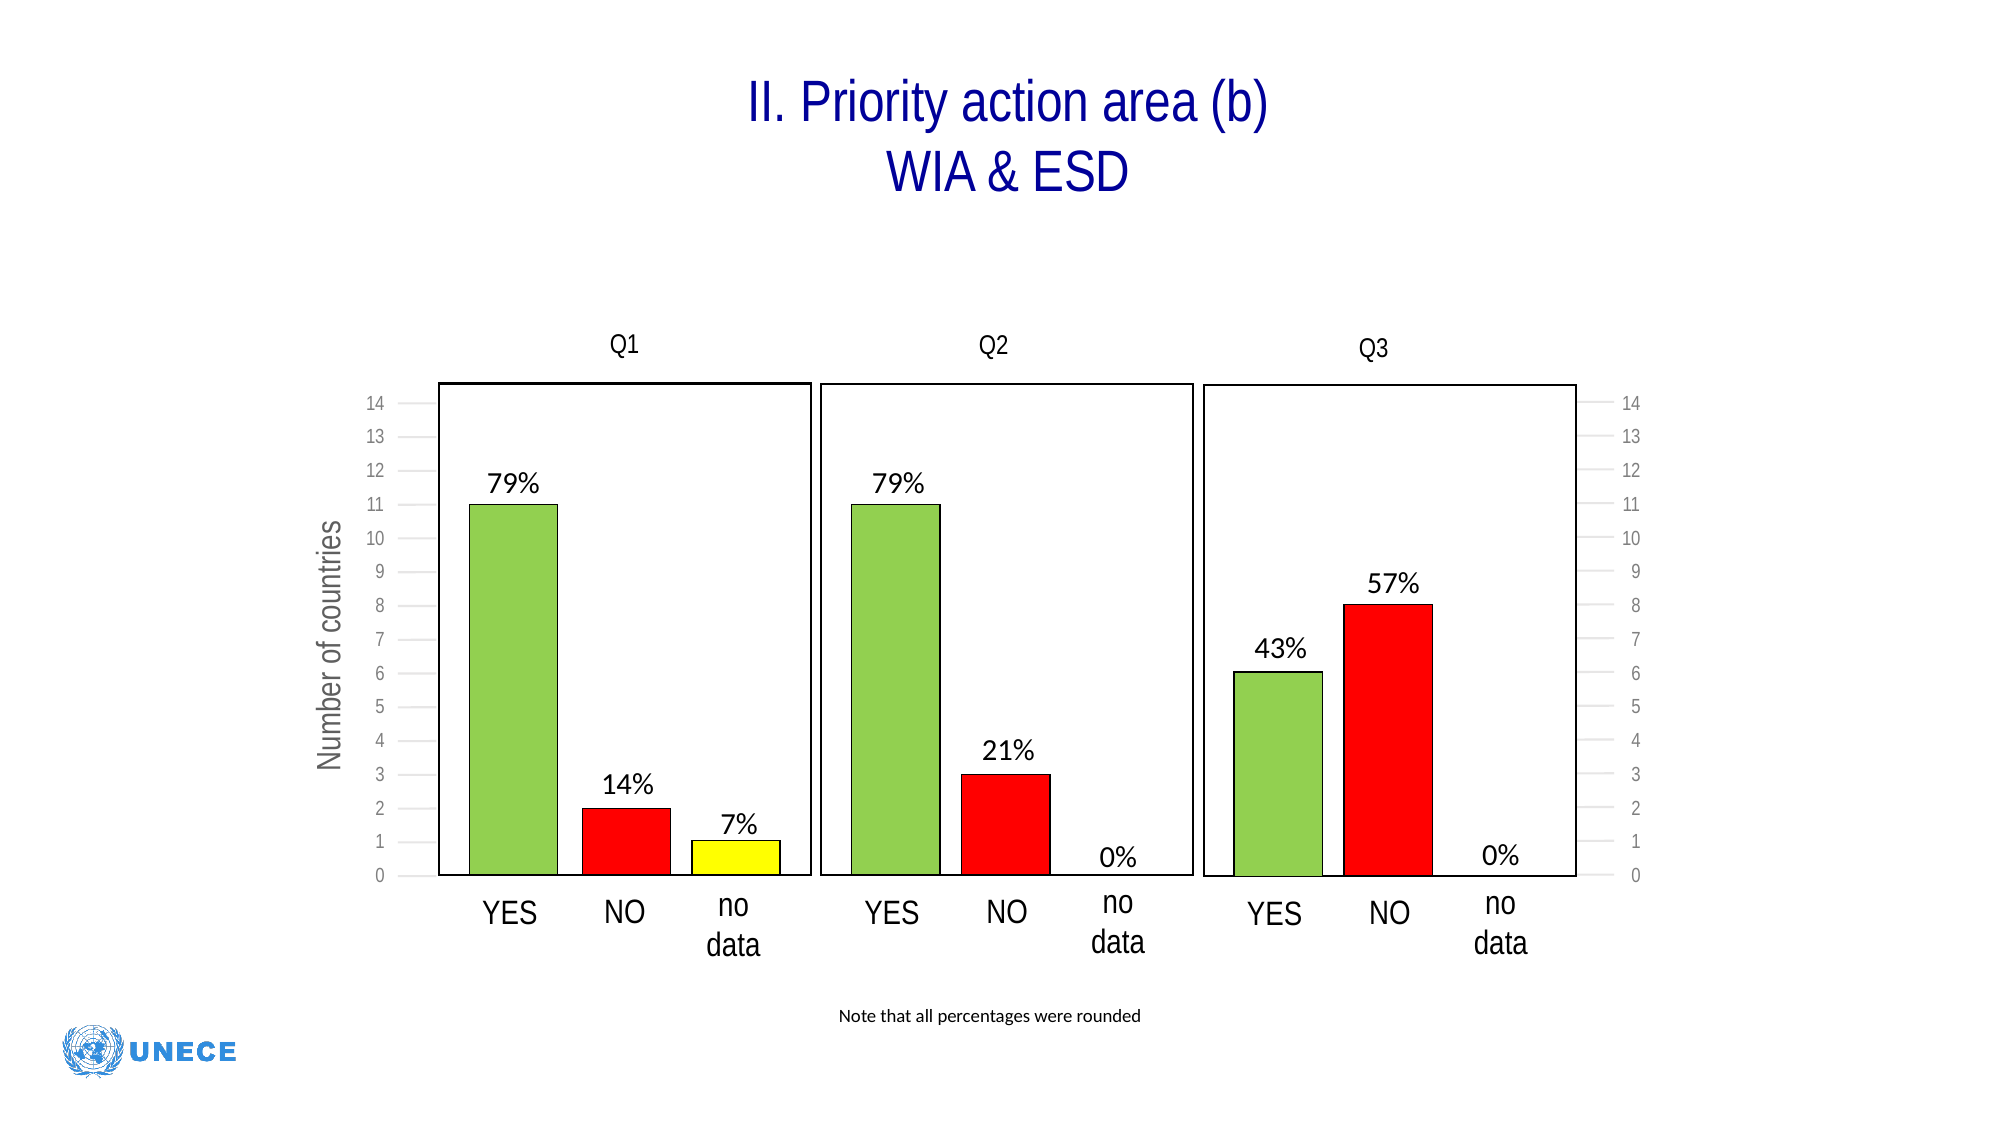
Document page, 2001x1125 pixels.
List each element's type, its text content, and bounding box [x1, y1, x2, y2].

text_box [582, 808, 671, 876]
picture [58, 1023, 238, 1079]
text_box [961, 774, 1050, 876]
text_box YES [467, 882, 553, 939]
text_box 43% [1239, 620, 1322, 672]
text_box 0% [1467, 827, 1535, 879]
text_box 79% [856, 455, 940, 507]
text_box no data [691, 875, 776, 971]
text_box II. Priority action area (b) WIA & ESD [418, 69, 1600, 198]
text_box no data [1458, 873, 1543, 970]
text_box no data [1076, 872, 1161, 968]
text_box YES [849, 883, 935, 939]
text_box Q3 [1344, 323, 1404, 371]
text_box 14% [586, 756, 669, 808]
text_box [1203, 384, 1575, 877]
text_box [1234, 671, 1323, 877]
text_box 79% [472, 455, 555, 507]
text_box NO [971, 882, 1043, 938]
text_box YES [1232, 884, 1318, 940]
text_box 7% [705, 796, 773, 840]
text_box [1344, 604, 1433, 877]
text_box [469, 504, 558, 875]
text_box Note that all percentages were rounded [824, 996, 1156, 1034]
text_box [1575, 383, 1654, 894]
text_box [851, 504, 940, 876]
text_box 21% [966, 722, 1050, 774]
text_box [594, 319, 1024, 368]
text_box 57% [1351, 555, 1435, 608]
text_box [299, 383, 437, 894]
text_box [821, 383, 1194, 875]
text_box 0% [1084, 829, 1152, 881]
text_box NO [589, 882, 661, 938]
text_box [438, 383, 812, 875]
text_box NO [1354, 883, 1426, 939]
text_box [692, 840, 781, 876]
